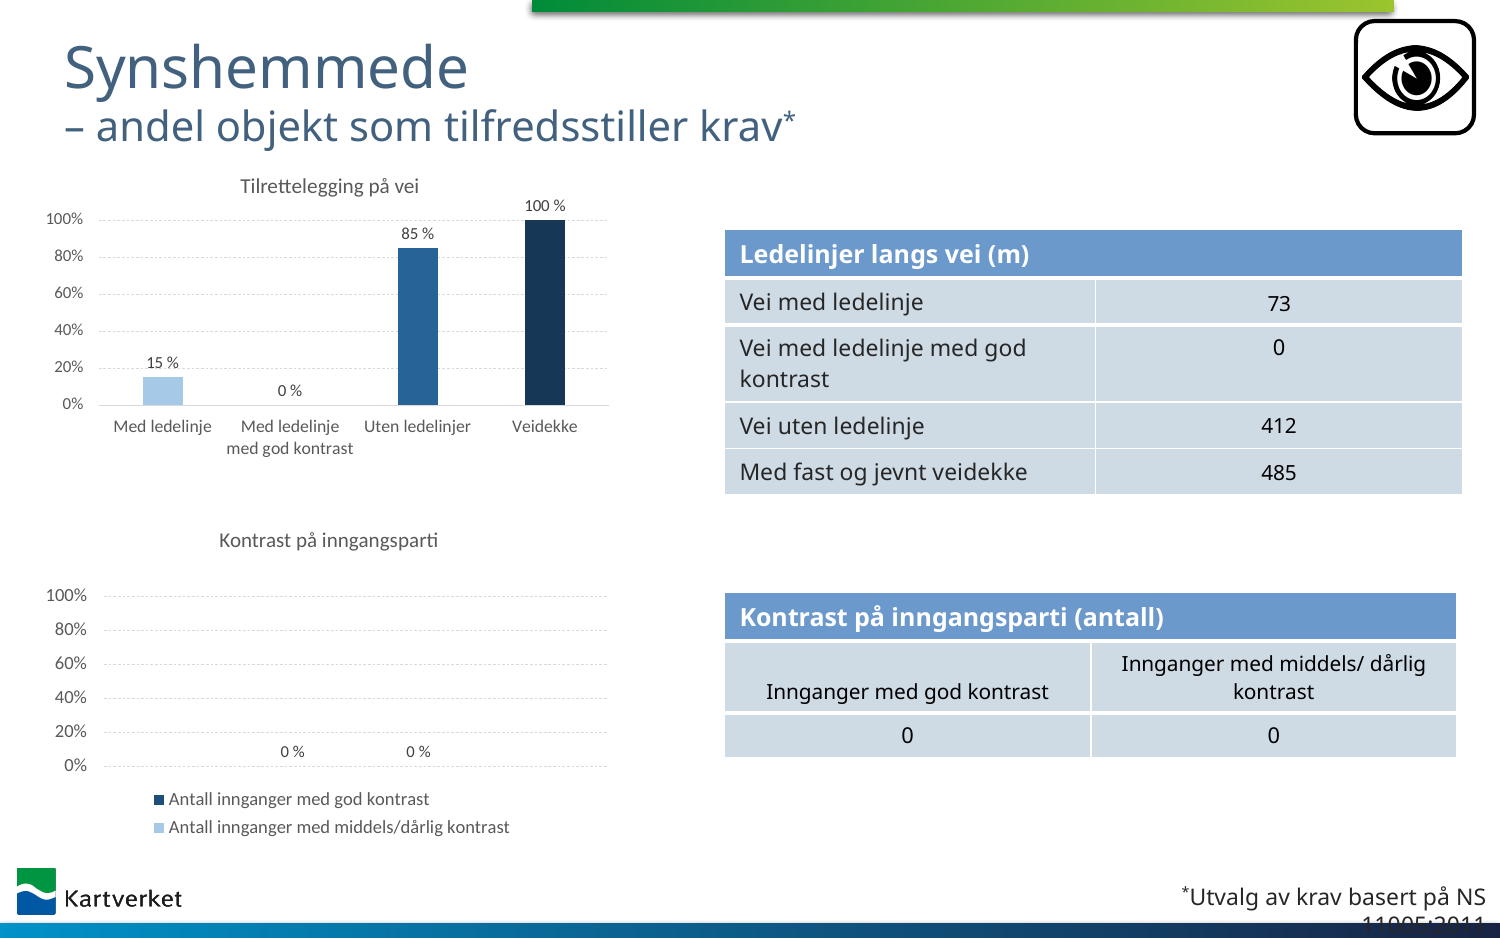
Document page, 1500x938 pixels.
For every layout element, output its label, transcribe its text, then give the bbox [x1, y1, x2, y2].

table_cell Vei med ledelinje med god kontrast [725, 327, 1095, 401]
table_cell Vei med ledelinje [725, 280, 1095, 323]
table_header Ledelinjer langs vei (m) [725, 230, 1462, 276]
table_header Kontrast på inngangsparti (antall) [725, 593, 1456, 639]
picture [41, 520, 617, 846]
table_cell 73 [1096, 280, 1462, 323]
table_cell 0 [725, 715, 1090, 757]
table_cell 412 [1096, 403, 1462, 448]
table_cell Vei uten ledelinje [725, 403, 1095, 448]
table_cell Innganger med god kontrast [725, 643, 1090, 711]
table_cell 0 [1092, 715, 1456, 757]
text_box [1355, 20, 1475, 134]
table_cell 0 [1096, 327, 1462, 401]
table_cell 485 [1096, 449, 1462, 494]
picture [41, 166, 619, 492]
table_cell Innganger med middels/ dårlig kontrast [1092, 643, 1456, 711]
text_box Synshemmede – andel objekt som tilfredsstiller krav* [49, 24, 1431, 158]
text_box *Utvalg av krav basert på NS 11005:2011 [1068, 873, 1500, 938]
table_cell Med fast og jevnt veidekke [725, 449, 1095, 494]
